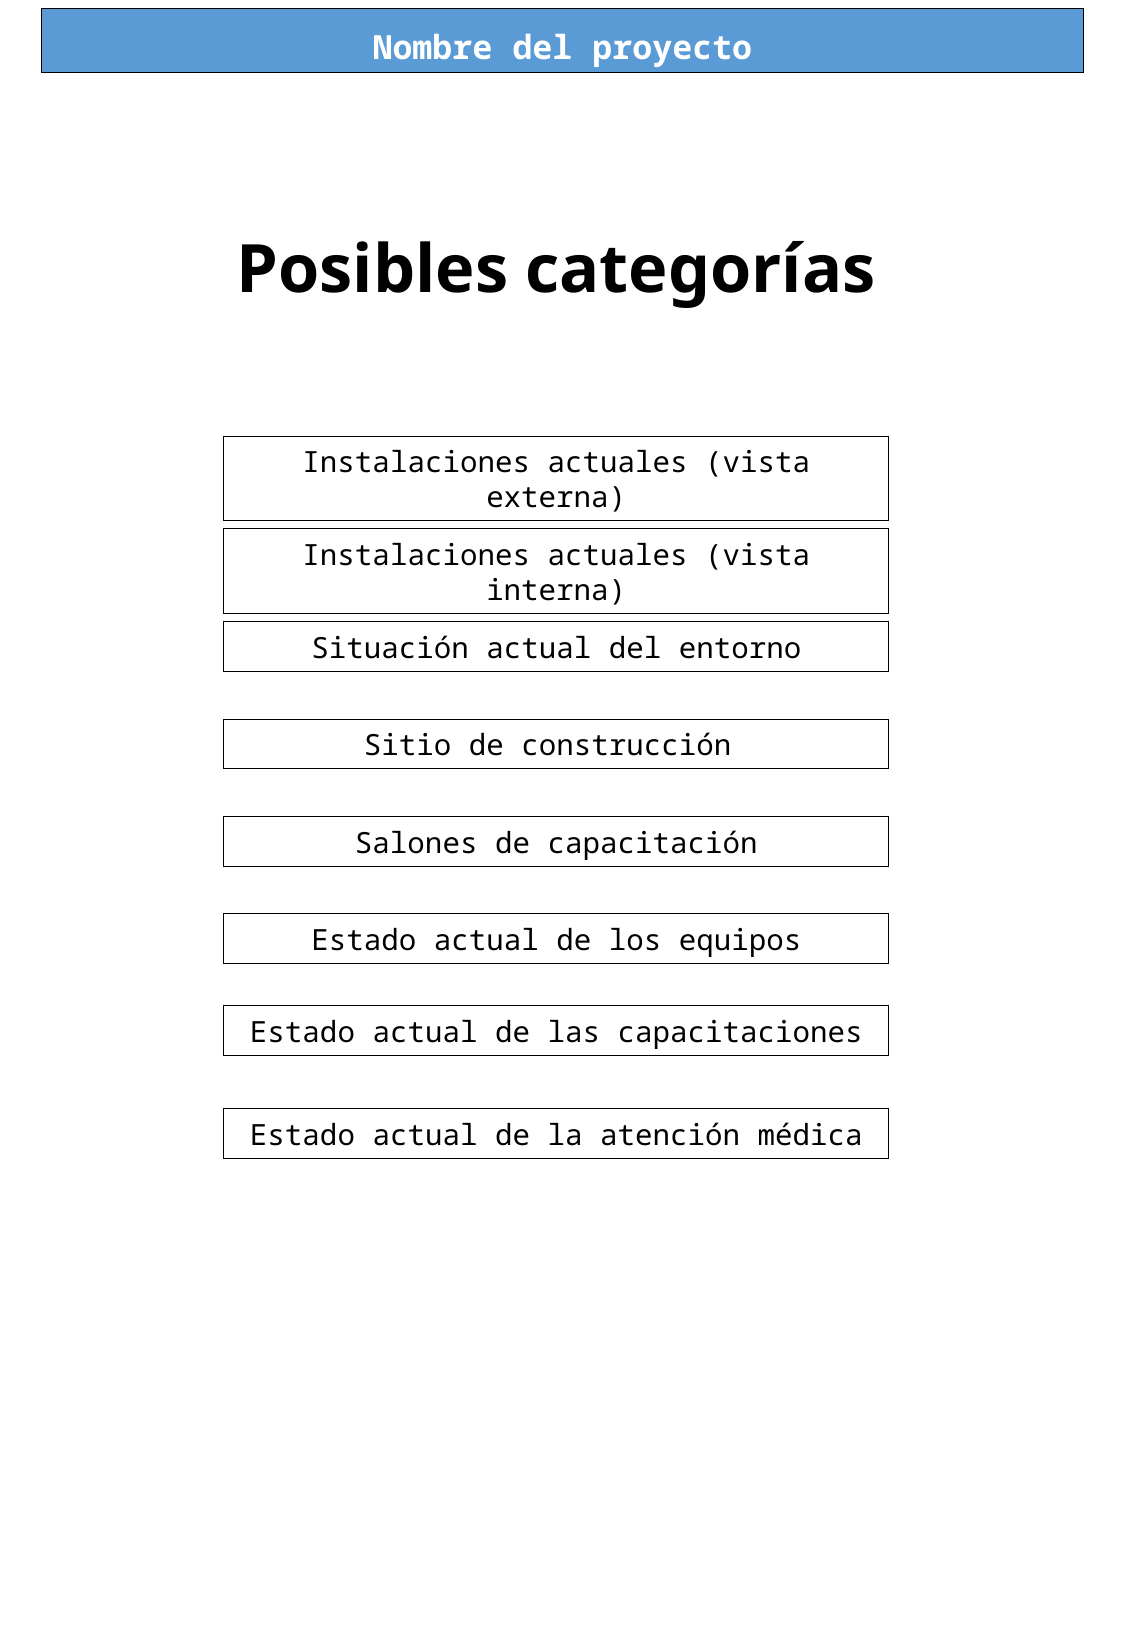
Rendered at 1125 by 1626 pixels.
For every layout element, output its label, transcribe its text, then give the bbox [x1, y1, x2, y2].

text_box Estado actual de los equipos [223, 913, 889, 964]
text_box Sitio de construcción [223, 719, 889, 769]
text_box Instalaciones actuales (vista externa) [223, 436, 889, 521]
text_box Estado actual de las capacitaciones [223, 1005, 889, 1056]
text_box Instalaciones actuales (vista interna) [223, 528, 889, 614]
text_box Salones de capacitación [223, 816, 889, 867]
text_box Posibles categorías [71, 195, 1042, 315]
text_box Nombre del proyecto [41, 8, 1084, 73]
text_box Situación actual del entorno [223, 621, 889, 672]
text_box Estado actual de la atención médica [223, 1108, 889, 1159]
